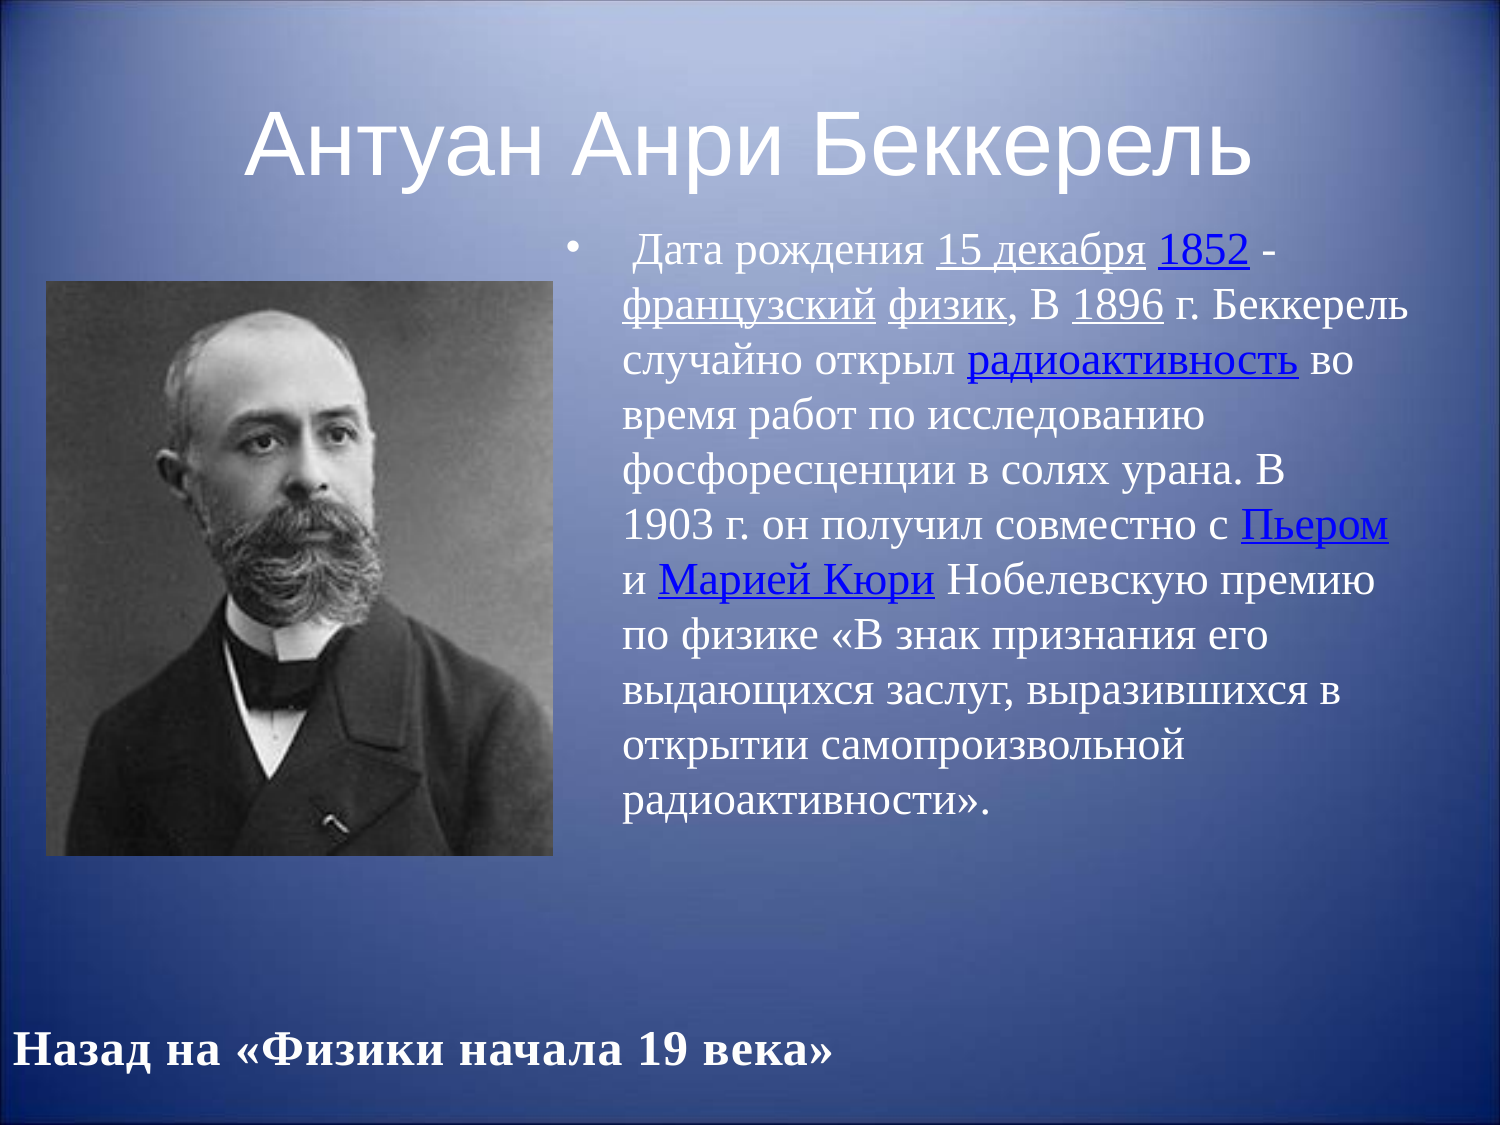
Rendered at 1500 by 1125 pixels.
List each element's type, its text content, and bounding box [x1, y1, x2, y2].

title Антуан Анри Беккерель [74, 44, 1426, 233]
list Дата рождения 15 декабря 1852 - французский физик, В 1896 г. Беккерель случайно открыл радиоактивность во время работ по исследованию фосфоресценции в солях урана. В 1903 г. он получил совместно с Пьером и Марией Кюри Нобелевскую премию по физике «В знак признания его выдающихся заслуг, выразившихся в открытии самопроизвольной радиоактивности». [550, 210, 1426, 1020]
text_box Назад на «Физики начала 19 века» [0, 1007, 850, 1083]
picture [0, 0, 1500, 1125]
